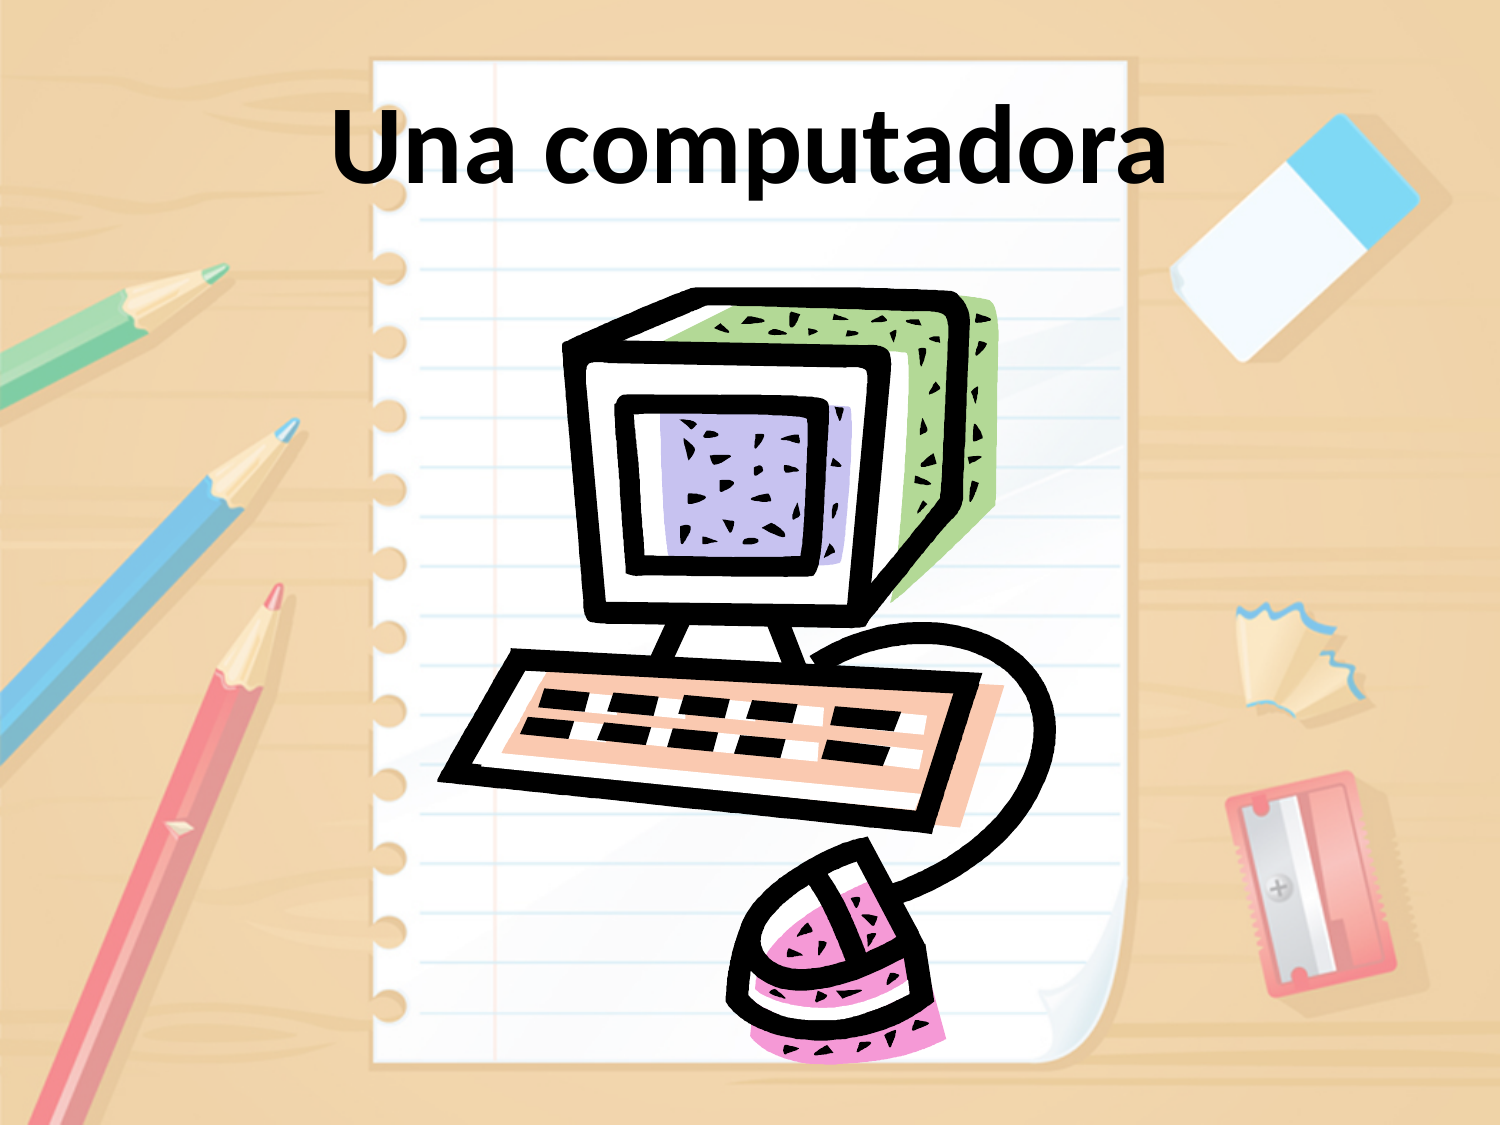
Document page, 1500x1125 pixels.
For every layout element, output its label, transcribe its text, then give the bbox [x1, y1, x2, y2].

title Una computadora [75, 45, 1425, 233]
picture [437, 287, 1063, 1072]
